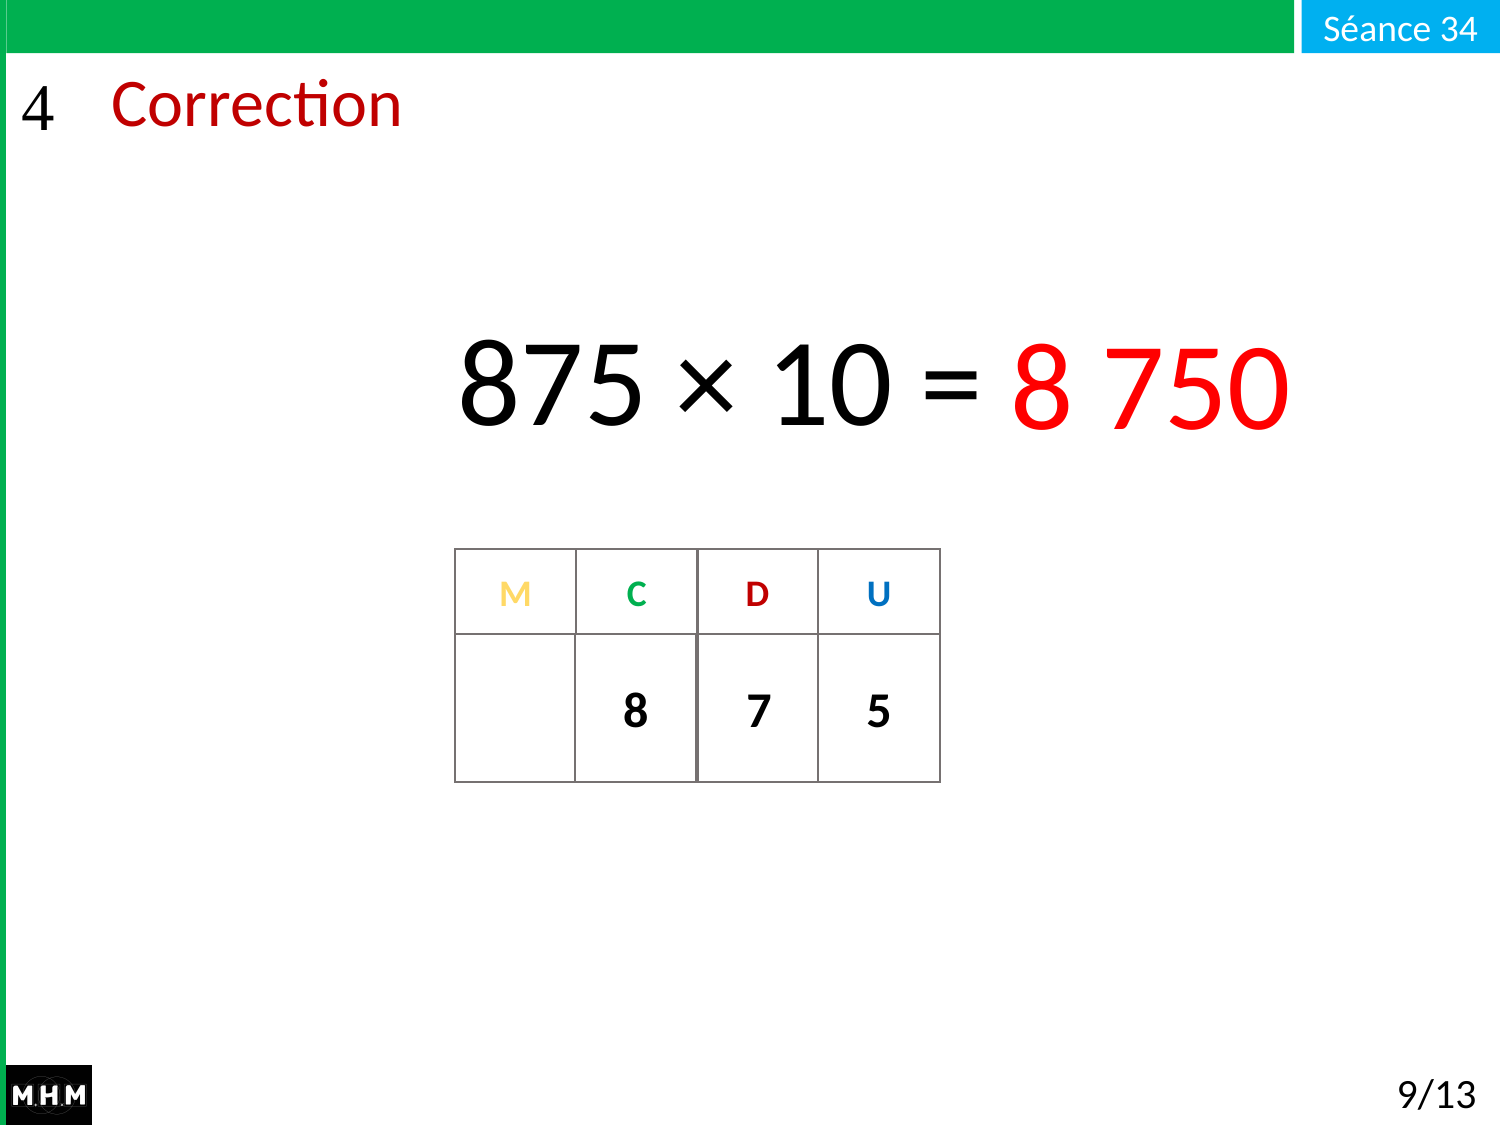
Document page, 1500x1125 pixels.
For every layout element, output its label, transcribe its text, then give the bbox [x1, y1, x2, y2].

text_box C [577, 548, 699, 633]
text_box 8 [574, 633, 697, 783]
list 9/13 [1373, 1064, 1500, 1125]
text_box 5 [817, 633, 941, 783]
text_box M [454, 548, 577, 633]
text_box 875 × 10 = [442, 292, 1243, 458]
text_box U [817, 548, 941, 633]
text_box D [699, 548, 817, 633]
picture [6, 1065, 92, 1125]
text_box 8 750 [995, 296, 1338, 462]
text_box [454, 633, 574, 783]
text_box 7 [697, 633, 817, 783]
title Correction [96, 60, 1391, 150]
